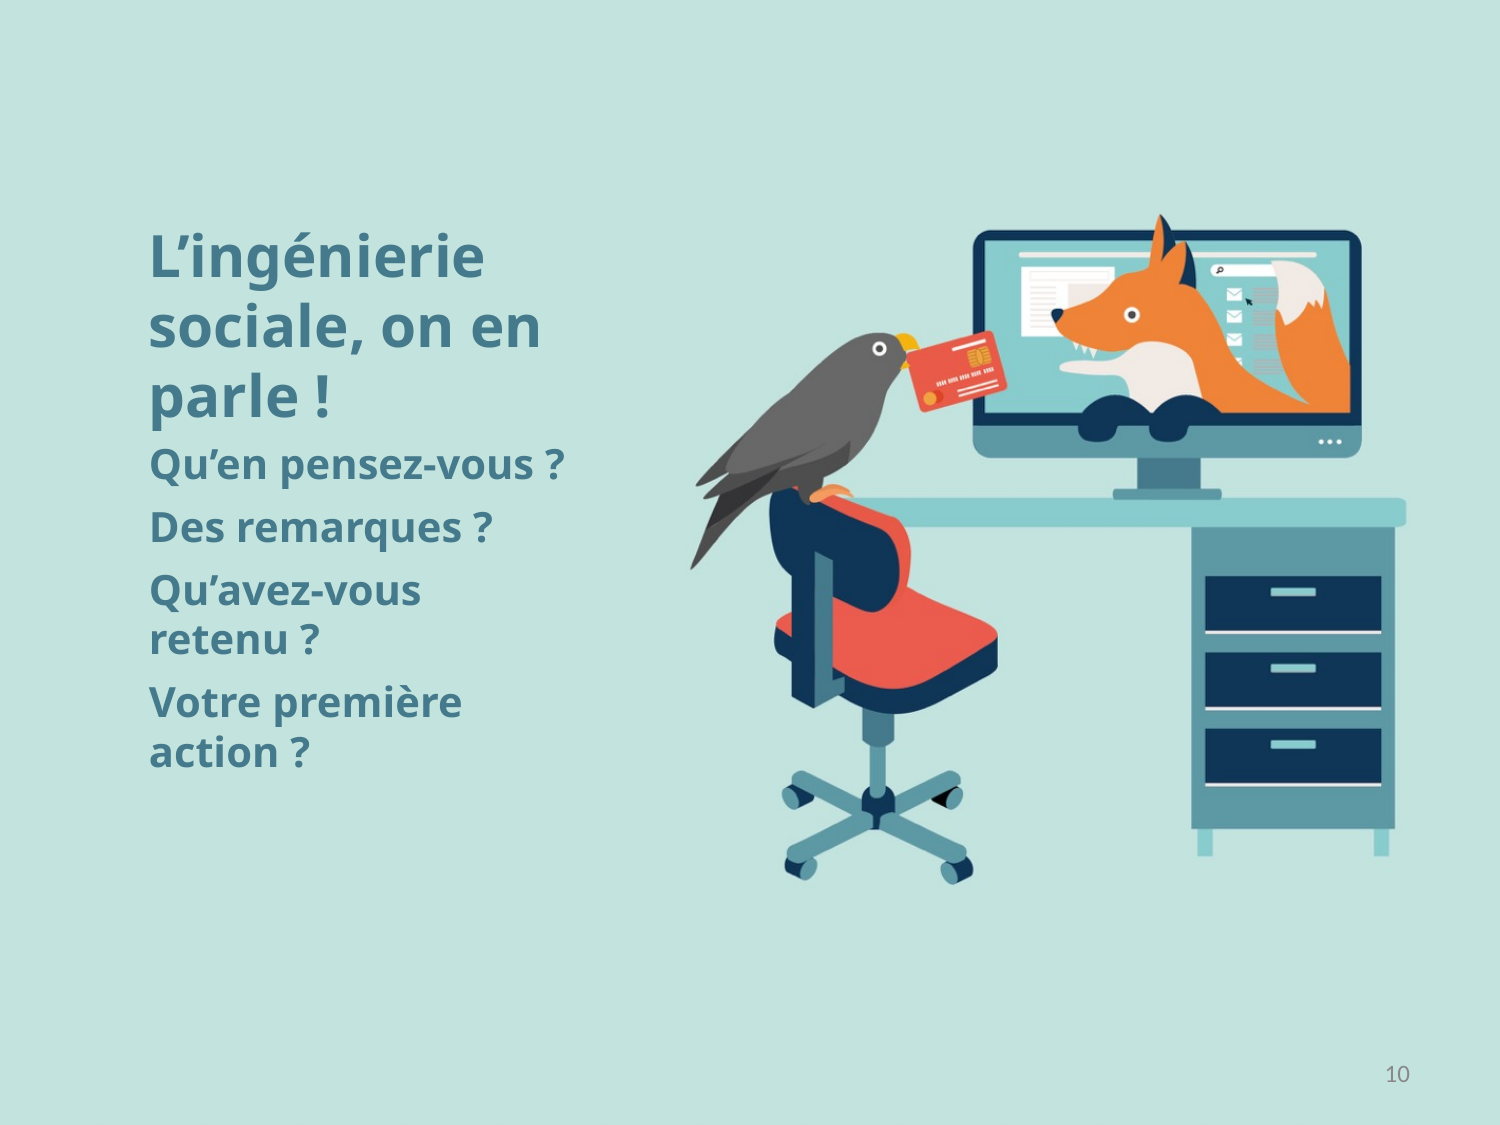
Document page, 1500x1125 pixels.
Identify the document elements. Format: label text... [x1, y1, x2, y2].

slide_number 10 [1074, 1042, 1425, 1103]
text_box L’ingénierie sociale, on en parle ! [134, 211, 675, 437]
picture [0, 0, 1500, 1125]
text_box Qu’en pensez-vous ? Des remarques ? Qu’avez-vous retenu ? Votre première action ? [134, 430, 598, 784]
